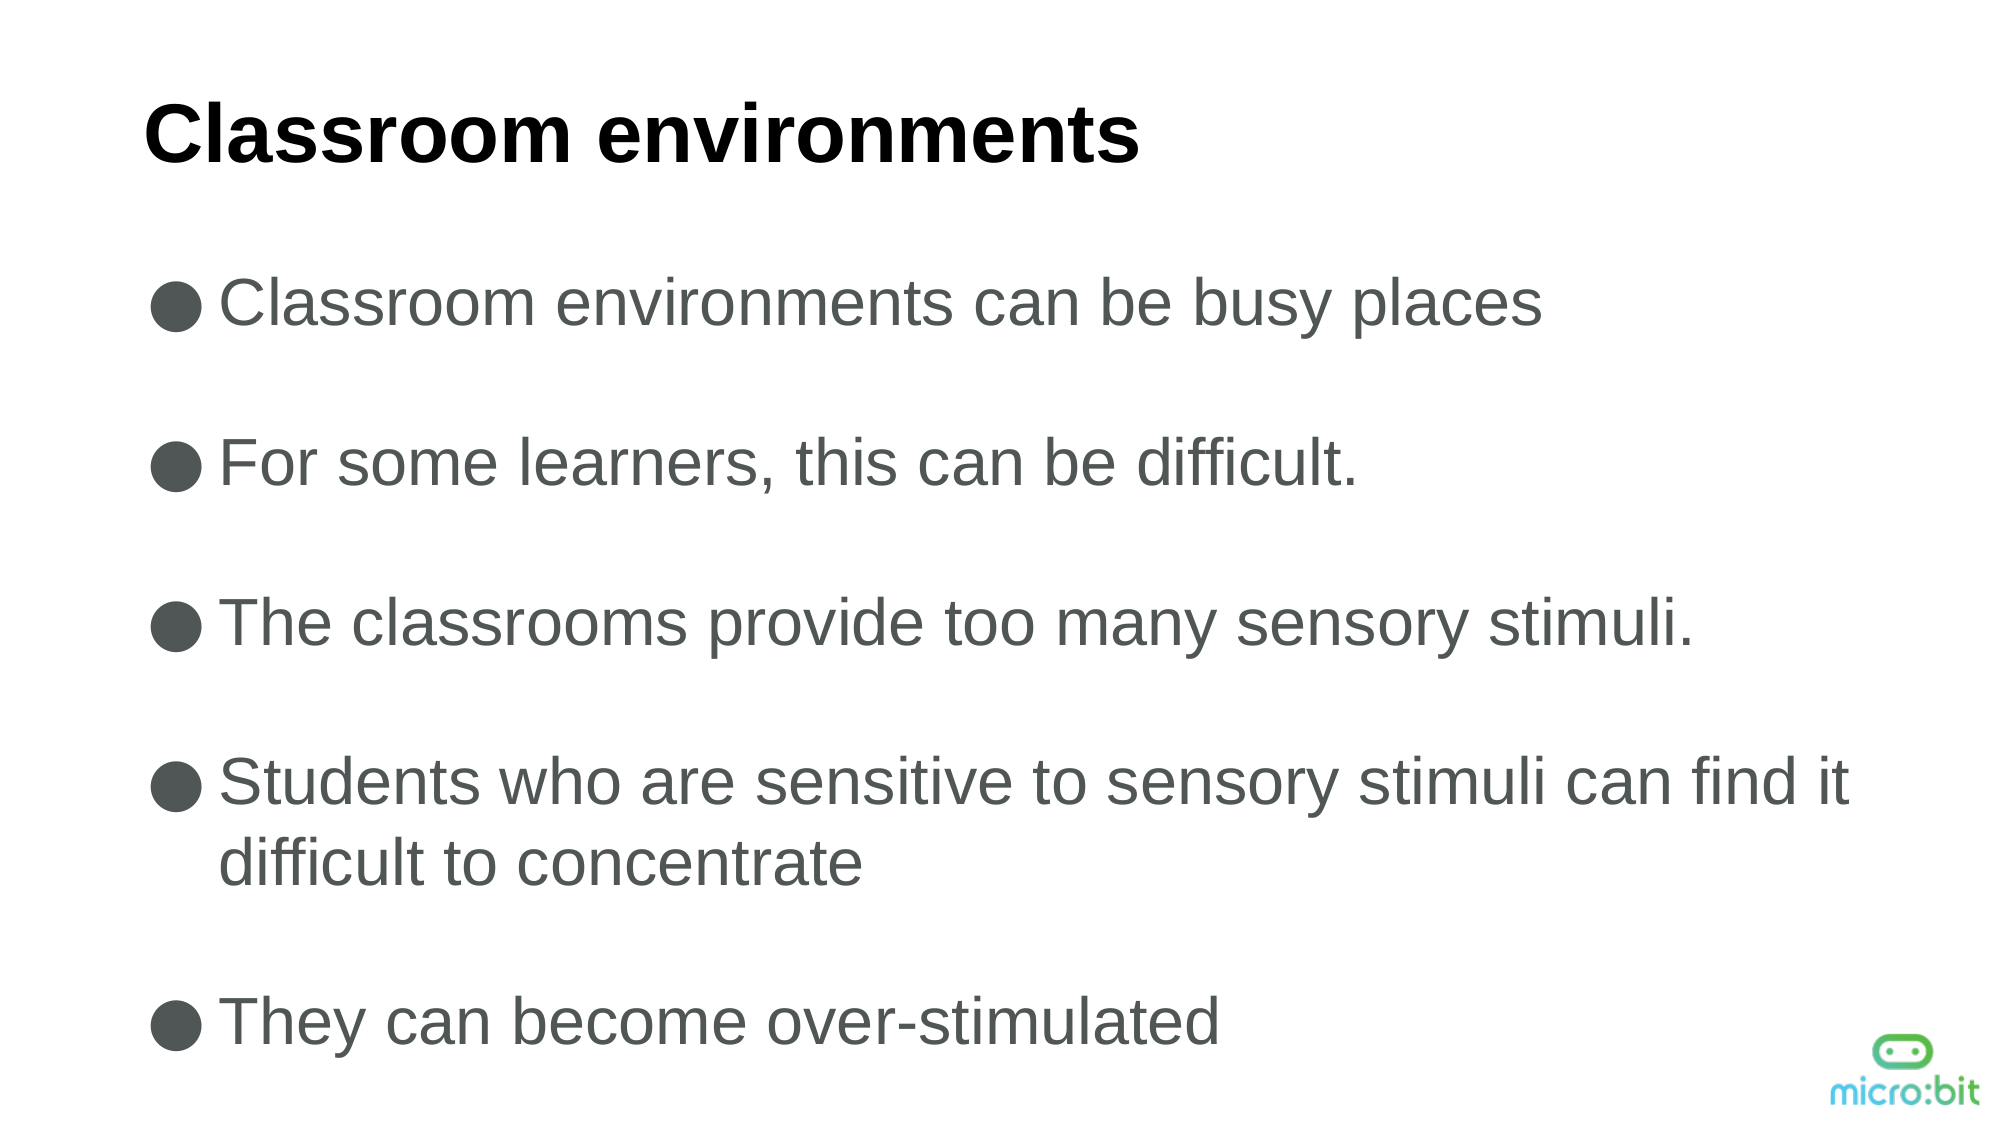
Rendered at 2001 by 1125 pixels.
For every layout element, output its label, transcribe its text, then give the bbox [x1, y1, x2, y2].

text_box Classroom environments Classroom environments can be busy places For some learners, this can be difficult. The classrooms provide too many sensory stimuli. Students who are sensitive to sensory stimuli can find it difficult to concentrate They can become over-stimulated [128, 0, 1881, 809]
picture [1830, 1029, 1980, 1106]
